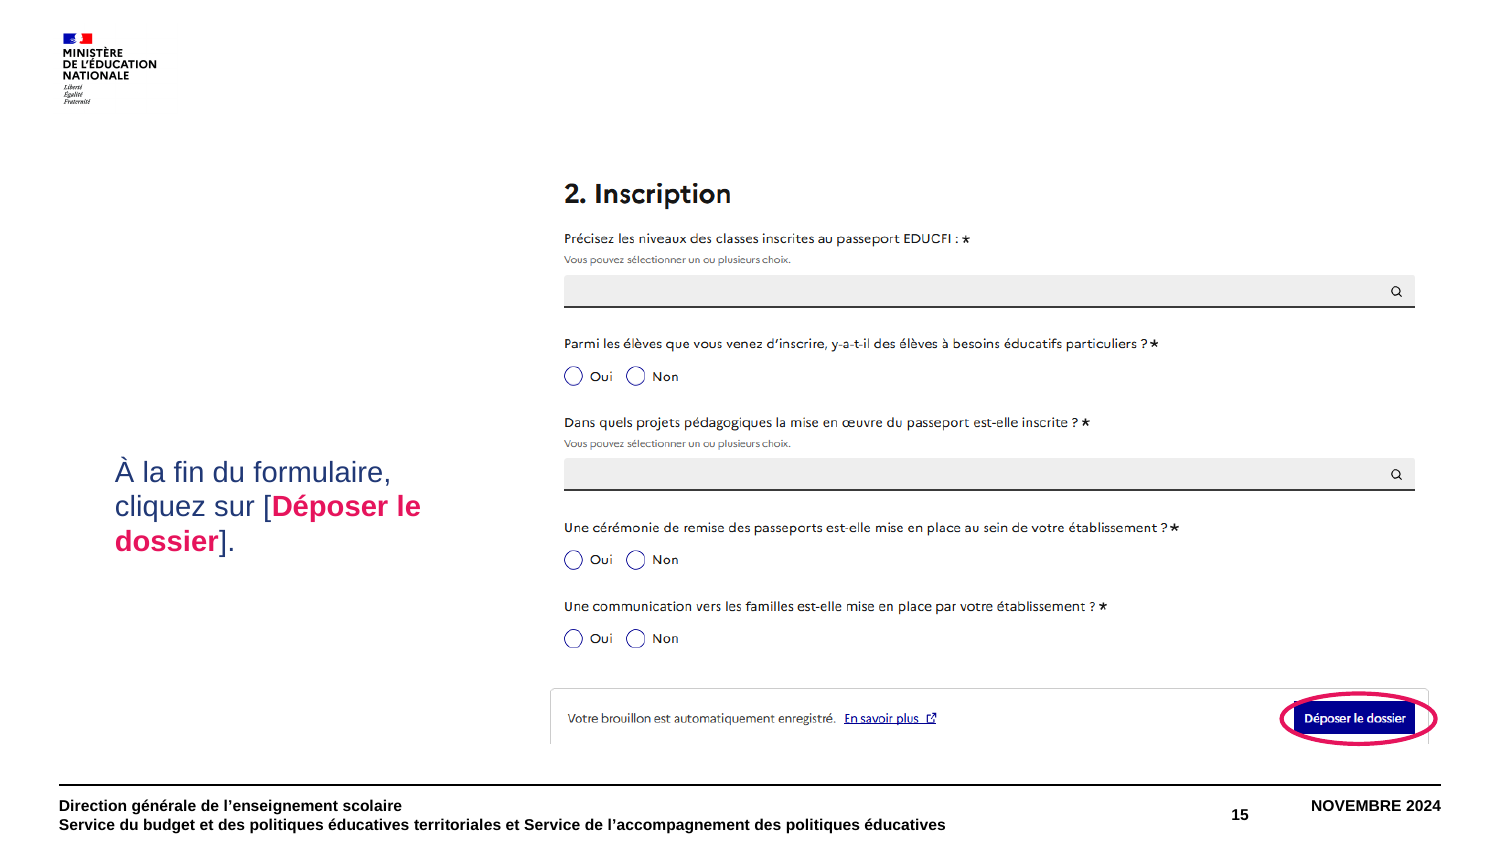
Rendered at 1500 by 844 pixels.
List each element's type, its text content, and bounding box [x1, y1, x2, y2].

slide_number 15 [1028, 784, 1249, 844]
picture [53, 23, 178, 114]
text_box À la fin du formulaire, cliquez sur [Déposer le dossier]. [100, 445, 514, 566]
picture [537, 173, 1436, 745]
footer Direction générale de l’enseignement scolaire Service du budget et des politiques éducatives territoriales et Service de l’accompagnement des politiques éducatives [59, 784, 1028, 844]
slide_number NOVEMBRE 2024 [1249, 784, 1441, 844]
